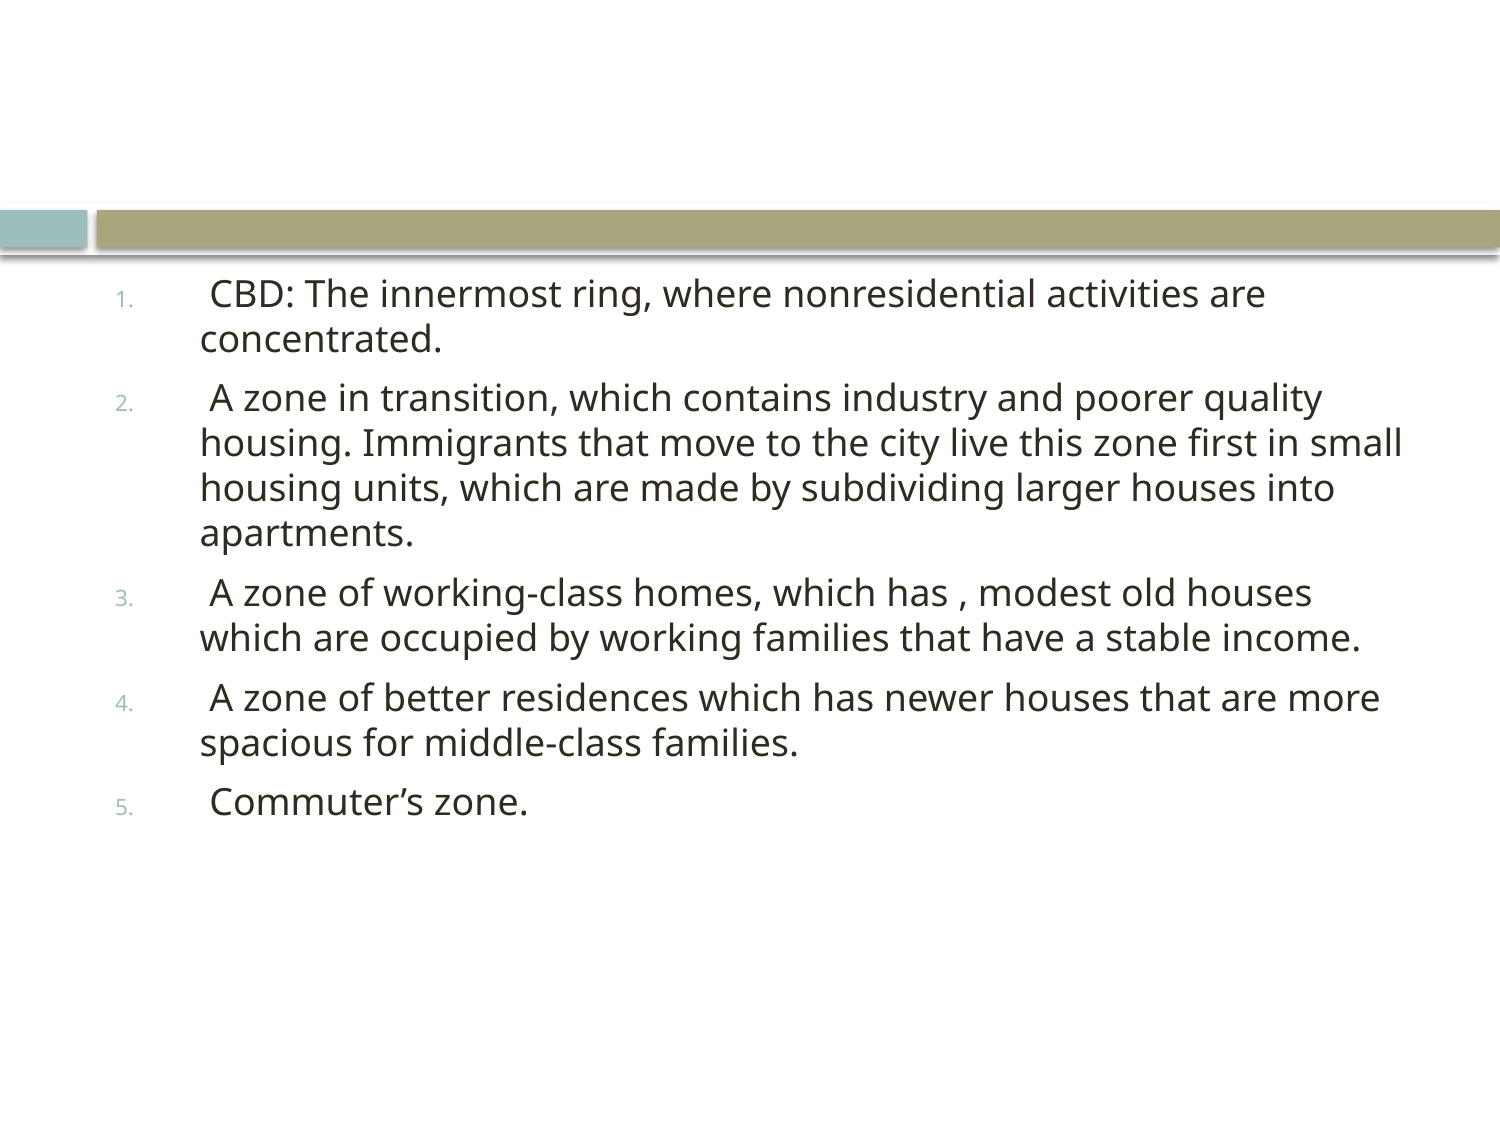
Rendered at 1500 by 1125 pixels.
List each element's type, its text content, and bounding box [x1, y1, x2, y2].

list CBD: The innermost ring, where nonresidential activities are concentrated. A zone in transition, which contains industry and poorer quality housing. Immigrants that move to the city live this zone first in small housing units, which are made by subdividing larger houses into apartments. A zone of working-class homes, which has , modest old houses which are occupied by working families that have a stable income. A zone of better residences which has newer houses that are more spacious for middle-class families. Commuter’s zone. [100, 262, 1438, 1000]
